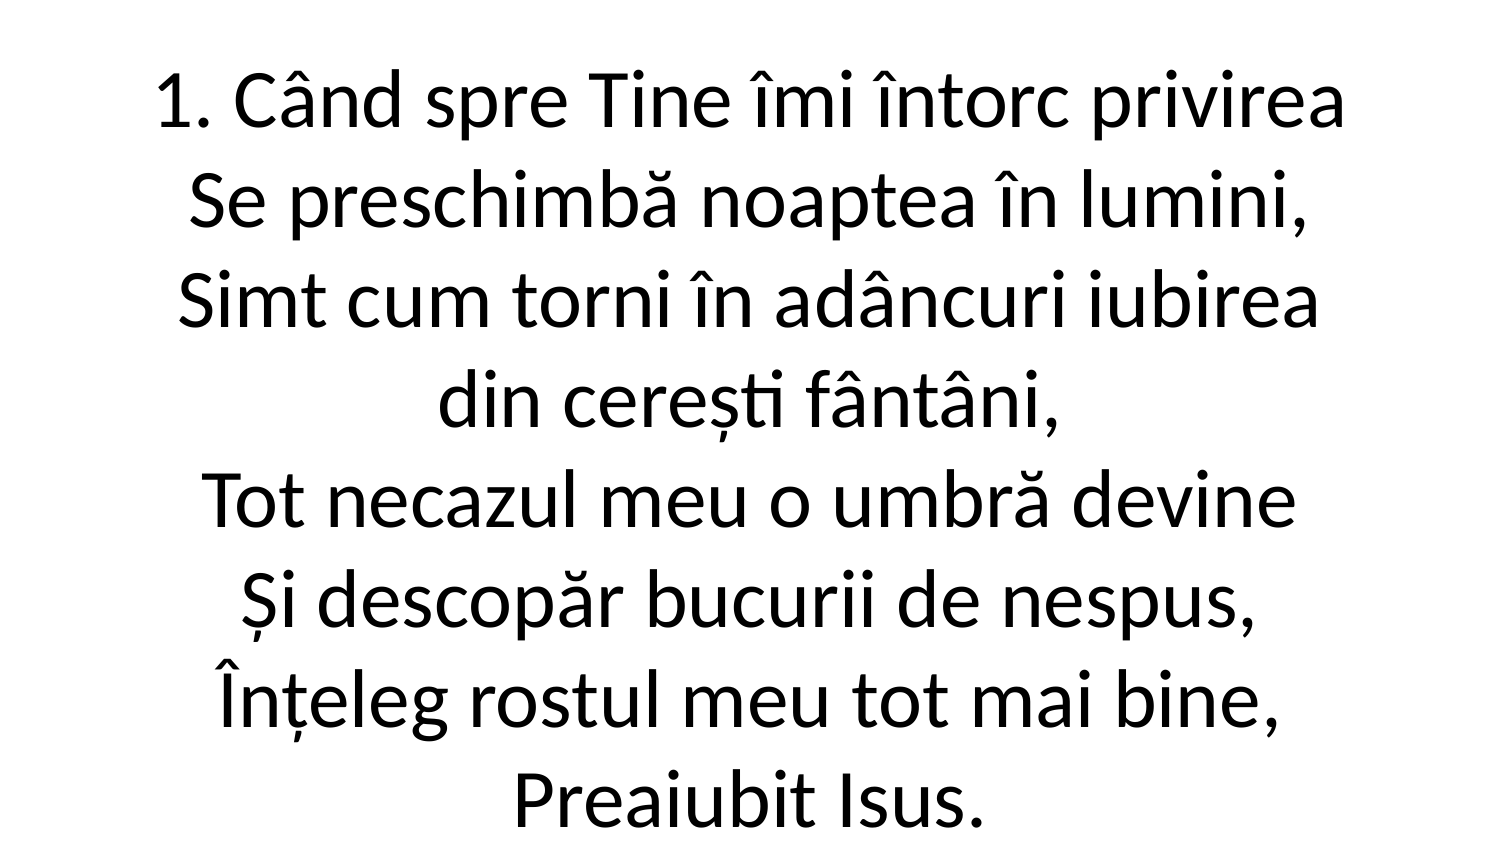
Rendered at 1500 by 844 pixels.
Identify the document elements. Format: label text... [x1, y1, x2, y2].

text_box 1. Când spre Tine îmi întorc privirea Se preschimbă noaptea în lumini, Simt cum torni în adâncuri iubirea din cerești fântâni, Tot necazul meu o umbră devine Și descopăr bucurii de nespus, Înțeleg rostul meu tot mai bine, Preaiubit Isus. [137, 0, 1363, 844]
